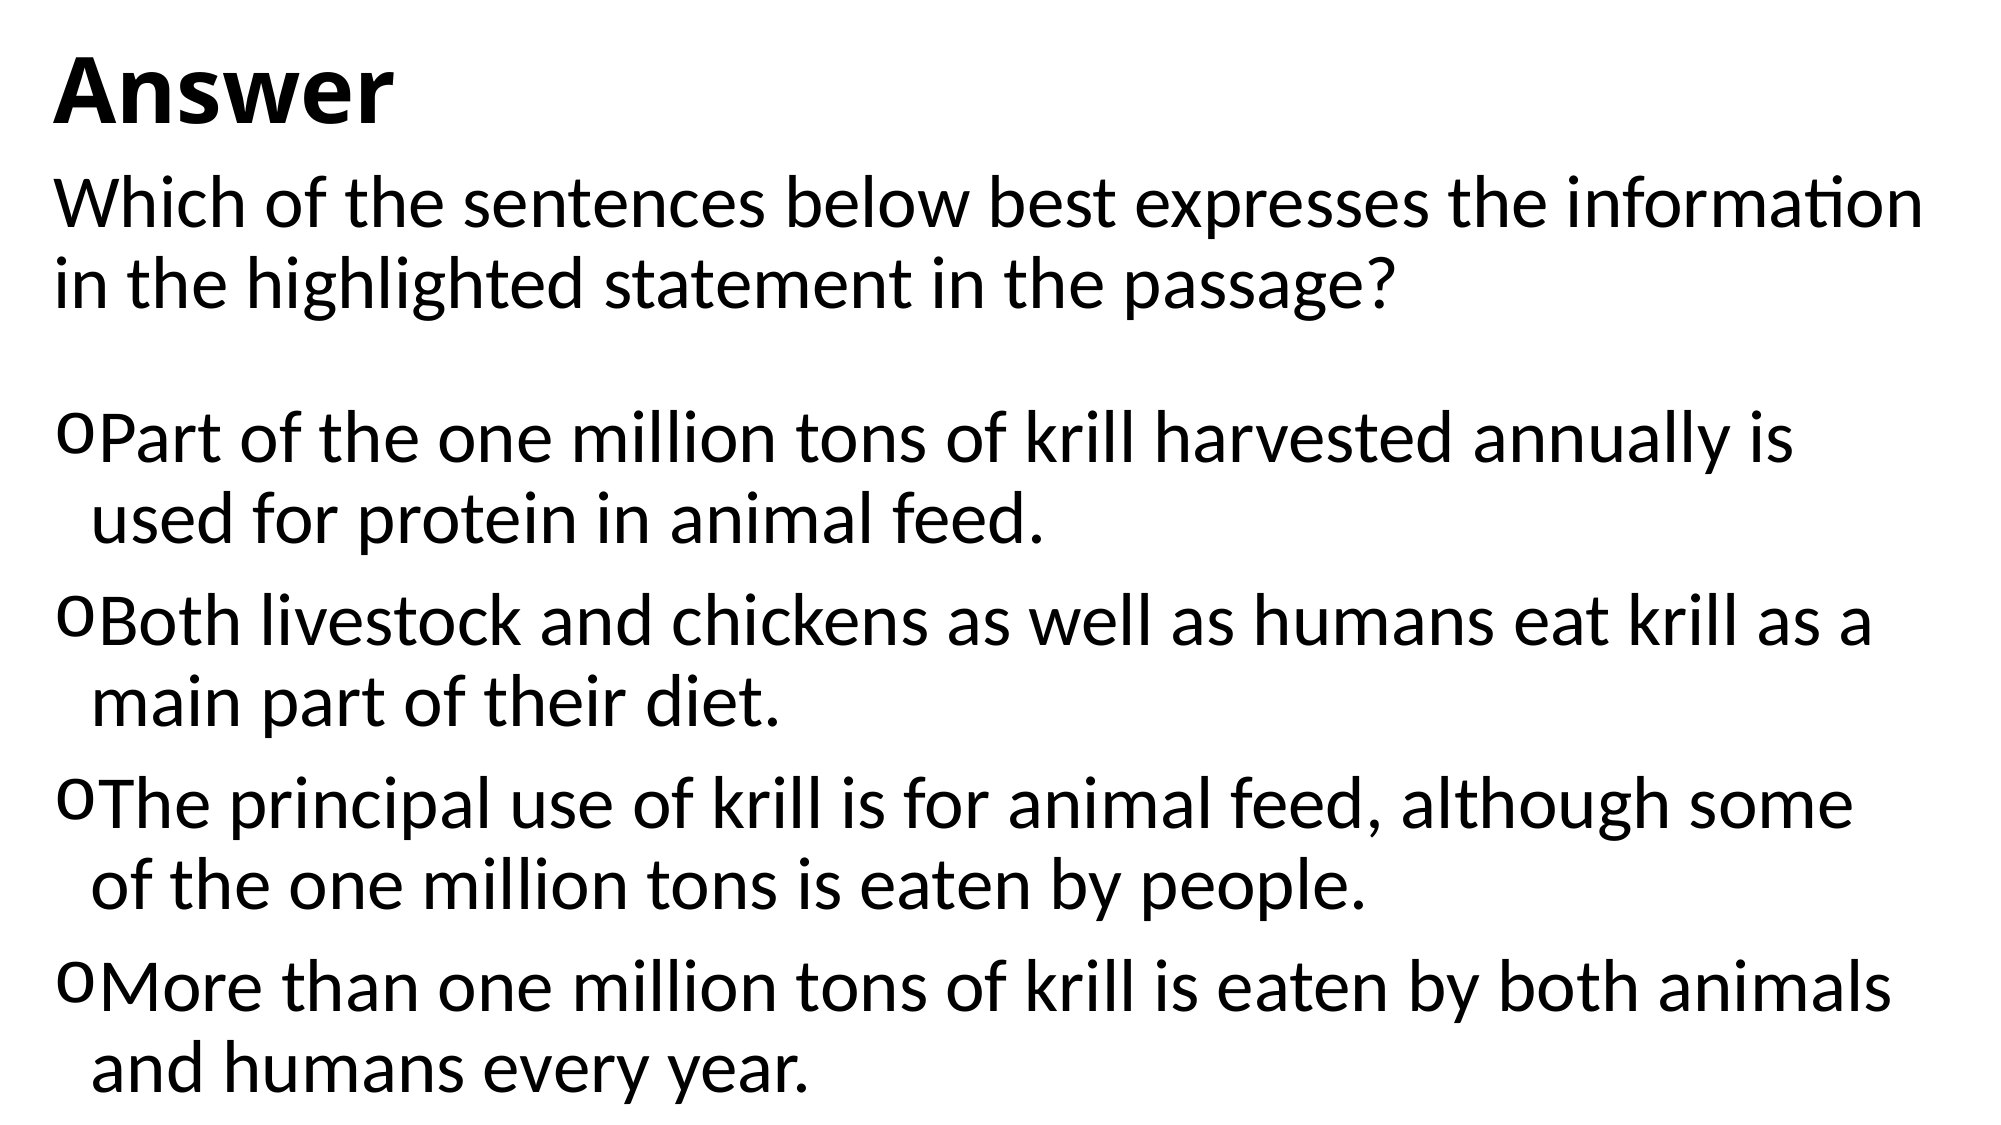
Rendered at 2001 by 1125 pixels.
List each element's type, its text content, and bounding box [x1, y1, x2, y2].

title Answer [38, 0, 1863, 155]
list Which of the sentences below best expresses the information in the highlighted statement in the passage? Part of the one million tons of krill harvested annually is used for protein in animal feed. Both livestock and chickens as well as humans eat krill as a main part of their diet. The principal use of krill is for animal feed, although some of the one million tons is eaten by people. More than one million tons of krill is eaten by both animals and humans every year. [38, 155, 1945, 1089]
